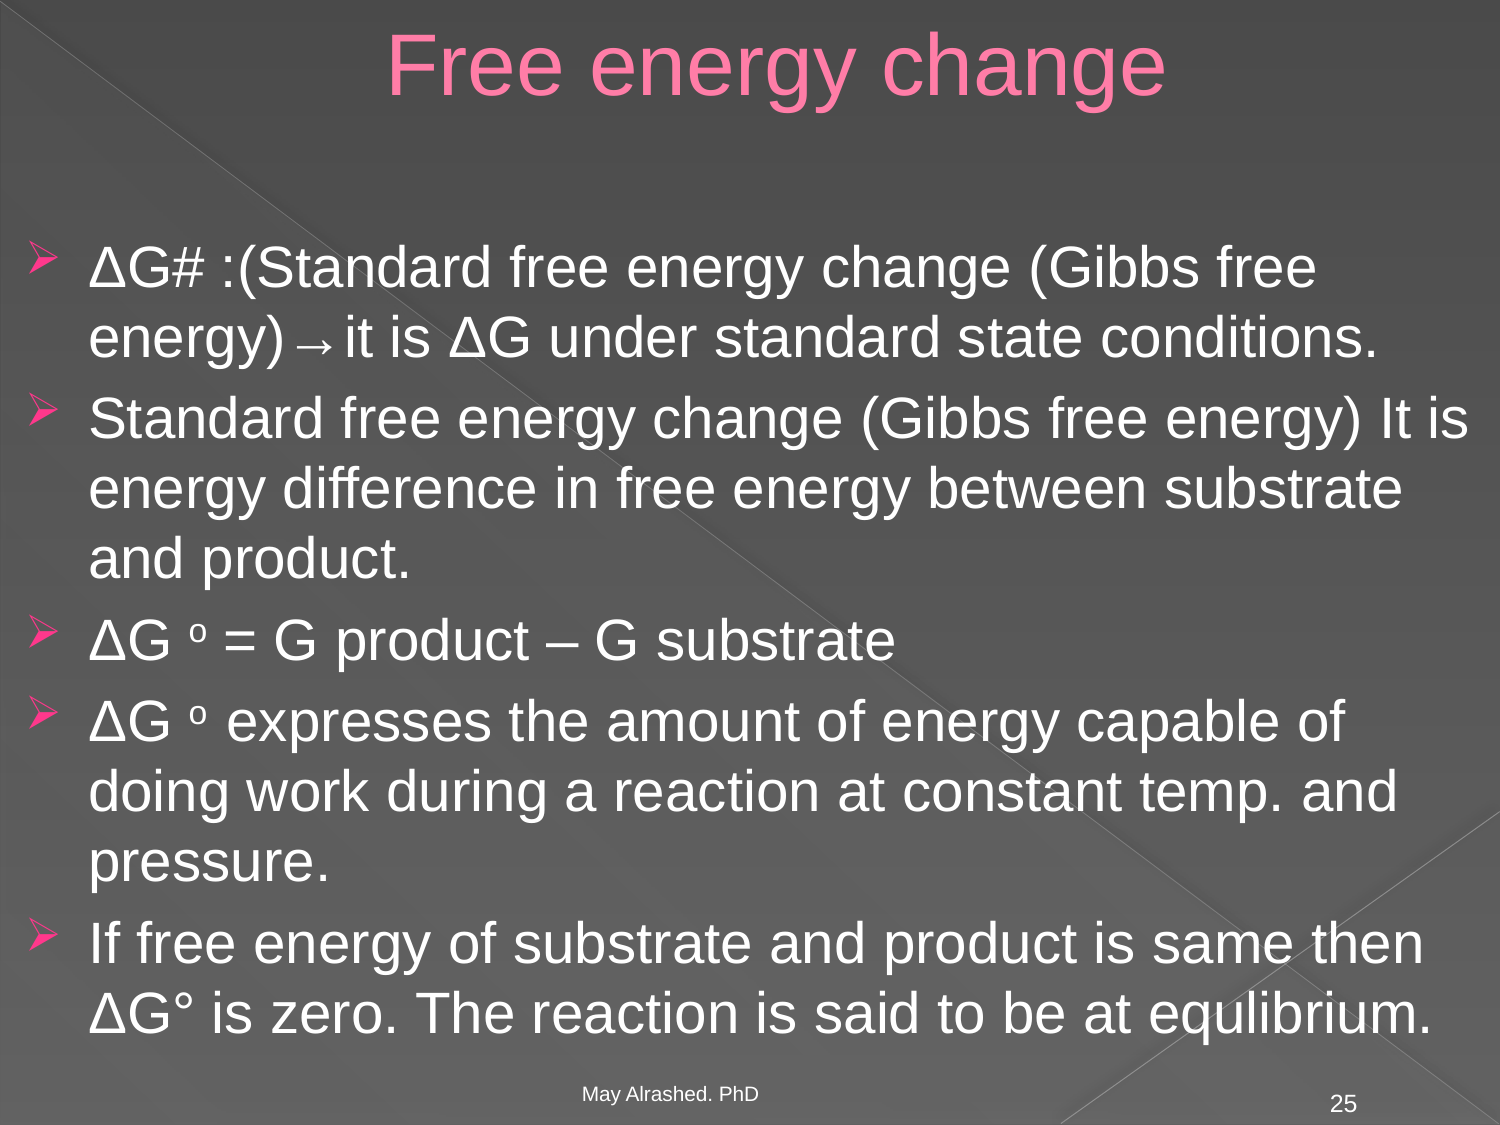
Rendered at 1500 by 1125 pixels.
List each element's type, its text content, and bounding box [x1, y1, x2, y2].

text_box ΔG# :(Standard free energy change (Gibbs free energy)→it is ΔG under standard state conditions. Standard free energy change (Gibbs free energy) It is energy difference in free energy between substrate and product. ΔG o = G product – G substrate ΔG o expresses the amount of energy capable of doing work during a reaction at constant temp. and pressure. If free energy of substrate and product is same then ΔG° is zero. The reaction is said to be at equlibrium. [0, 221, 1500, 762]
slide_number 25 [1187, 1087, 1500, 1125]
footer May Alrashed. PhD [75, 1063, 774, 1113]
text_box Free energy change [0, 0, 1500, 113]
